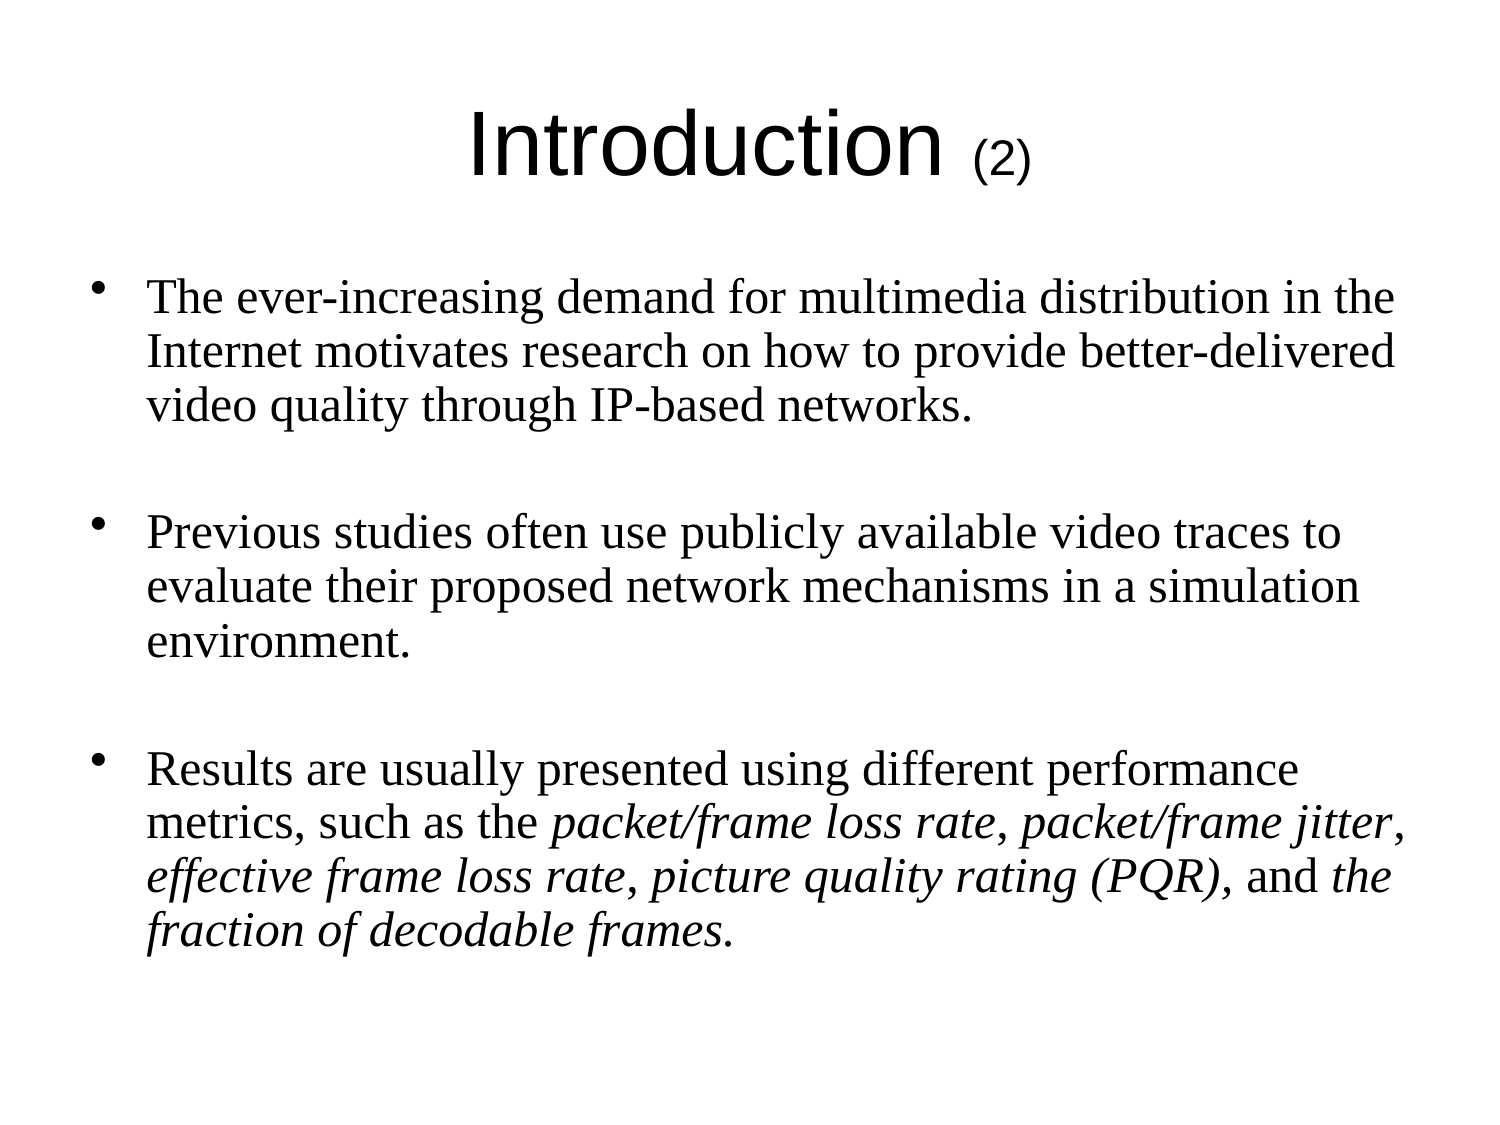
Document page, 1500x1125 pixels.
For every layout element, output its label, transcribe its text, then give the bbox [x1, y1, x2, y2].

title Introduction (2) [74, 44, 1426, 233]
list The ever-increasing demand for multimedia distribution in the Internet motivates research on how to provide better-delivered video quality through IP-based networks. Previous studies often use publicly available video traces to evaluate their proposed network mechanisms in a simulation environment. Results are usually presented using different performance metrics, such as the packet/frame loss rate, packet/frame jitter, effective frame loss rate, picture quality rating (PQR), and the fraction of decodable frames. [74, 262, 1426, 1006]
